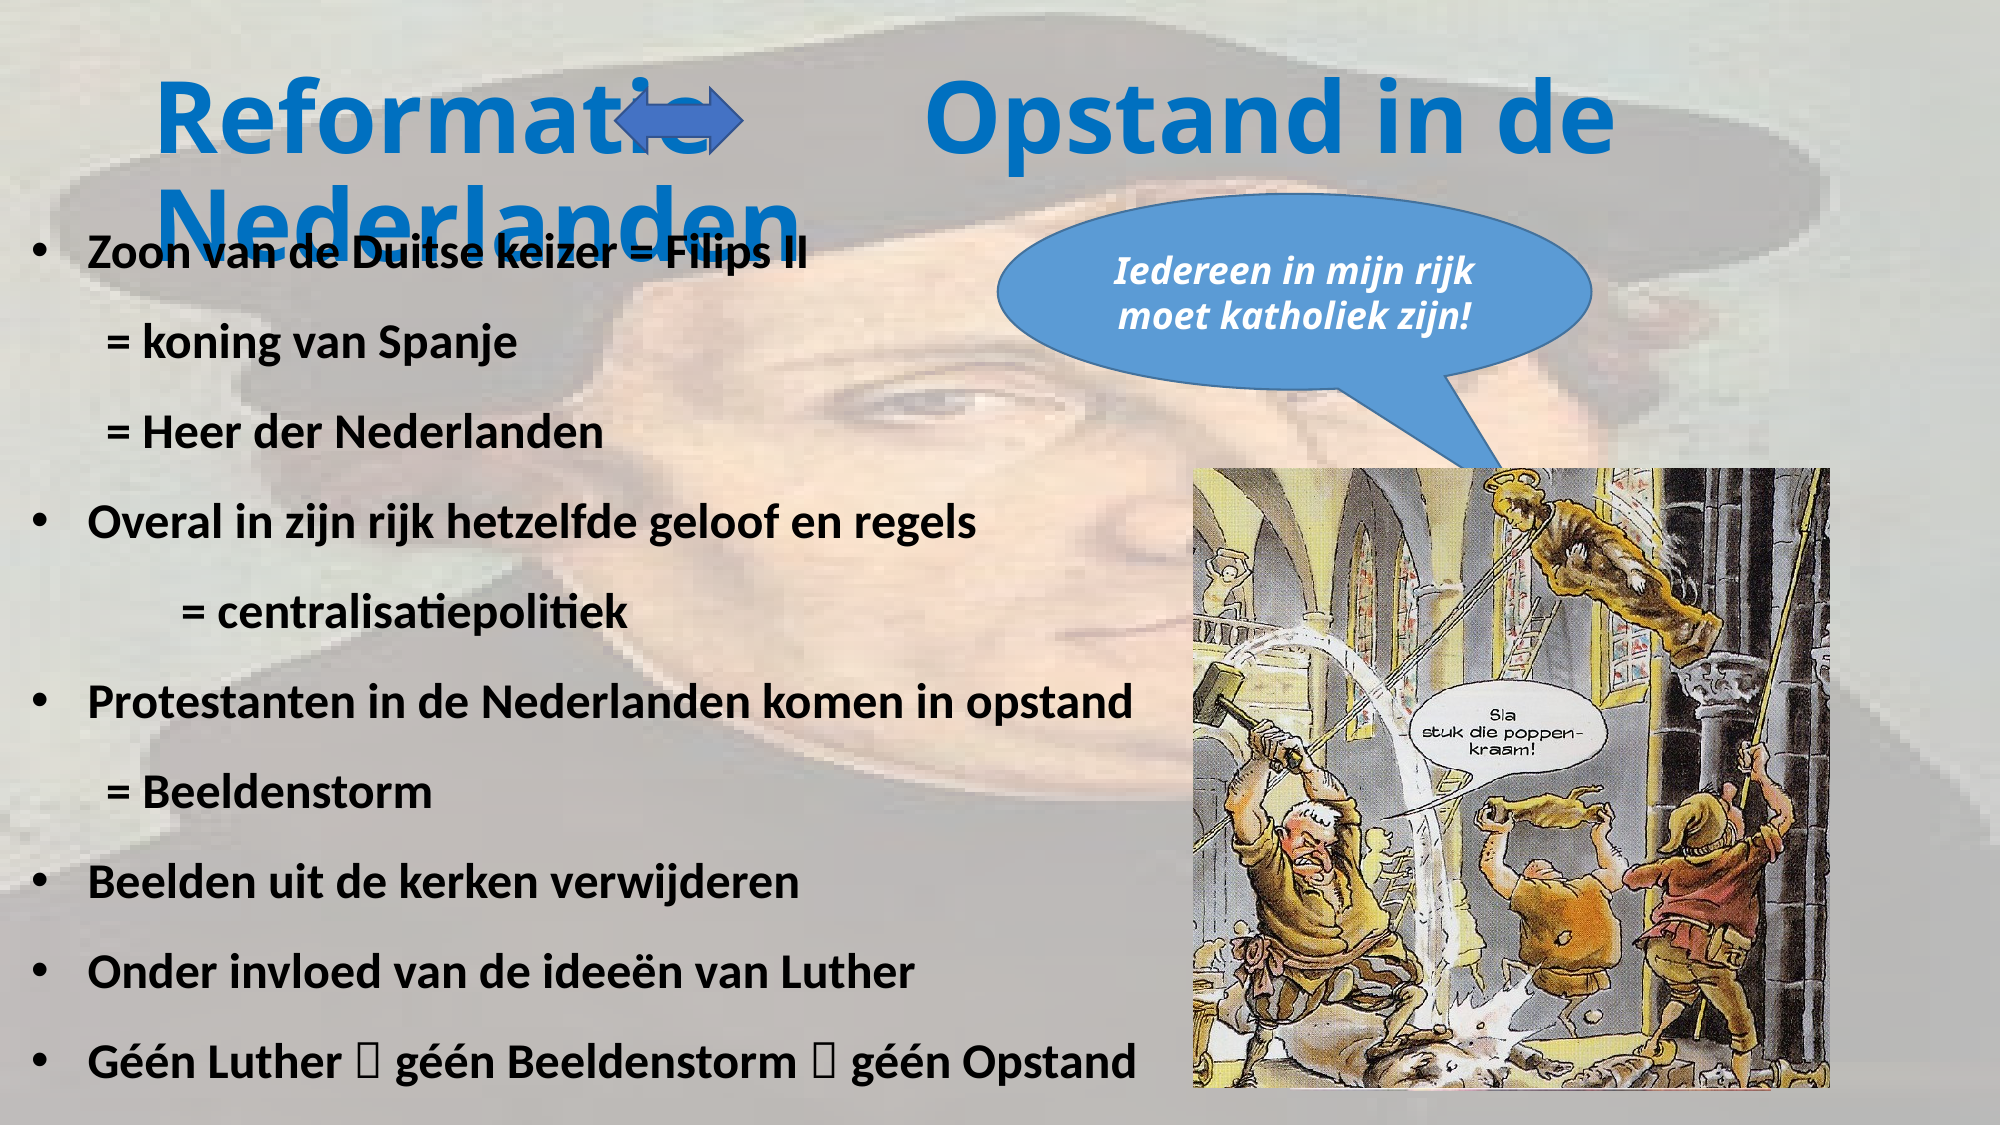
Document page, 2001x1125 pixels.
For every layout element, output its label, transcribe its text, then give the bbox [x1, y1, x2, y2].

text_box Reformatie Opstand in de Nederlanden [137, 59, 1922, 278]
text_box Zoon van de Duitse keizer = Filips II = koning van Spanje = Heer der Nederlanden Overal in zijn rijk hetzelfde geloof en regels = centralisatiepolitiek Protestanten in de Nederlanden komen in opstand = Beeldenstorm Beelden uit de kerken verwijderen Onder invloed van de ideeën van Luther Géén Luther  géén Beeldenstorm  géén Opstand [16, 181, 1194, 1125]
text_box Iedereen in mijn rijk moet katholiek zijn! [996, 192, 1593, 468]
text_box [613, 85, 744, 156]
picture [1193, 468, 1830, 1091]
